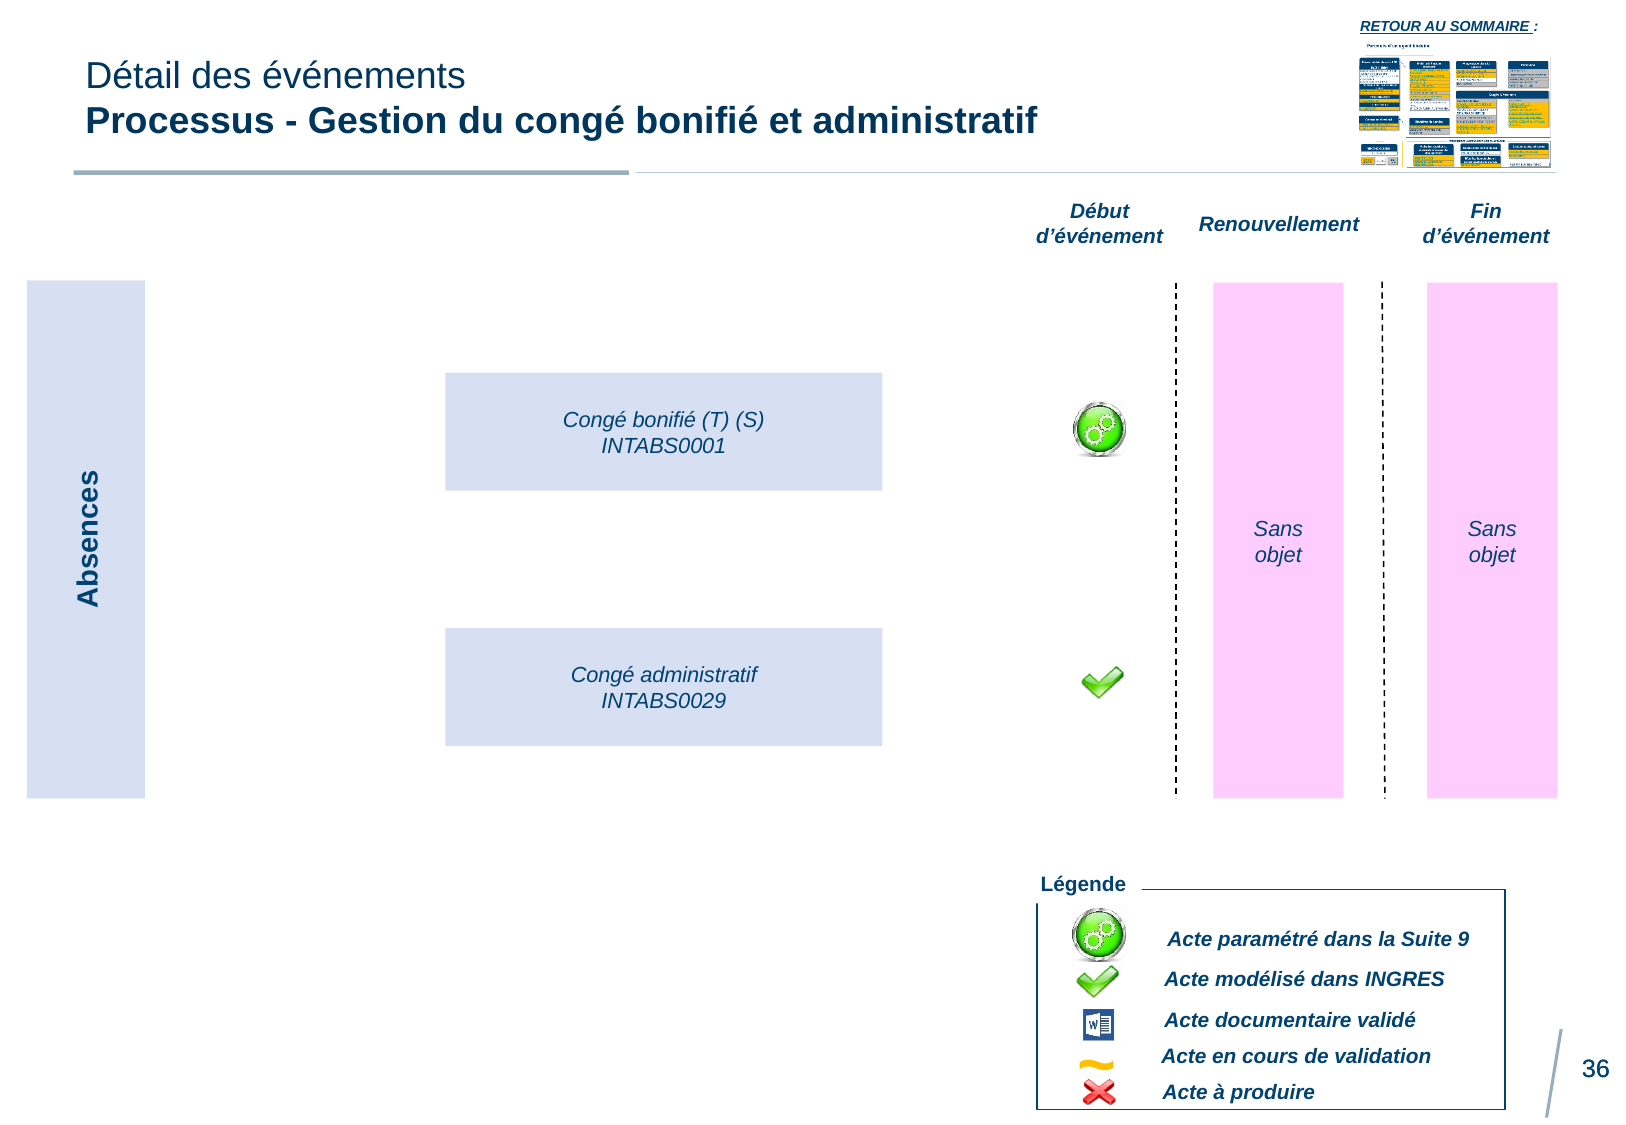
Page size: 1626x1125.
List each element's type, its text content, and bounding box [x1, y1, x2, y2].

picture [1073, 400, 1126, 457]
picture [1359, 40, 1553, 168]
slide_number 36 [1516, 1044, 1625, 1121]
picture [1082, 1079, 1116, 1105]
picture [1067, 906, 1128, 1055]
picture [1081, 662, 1124, 705]
